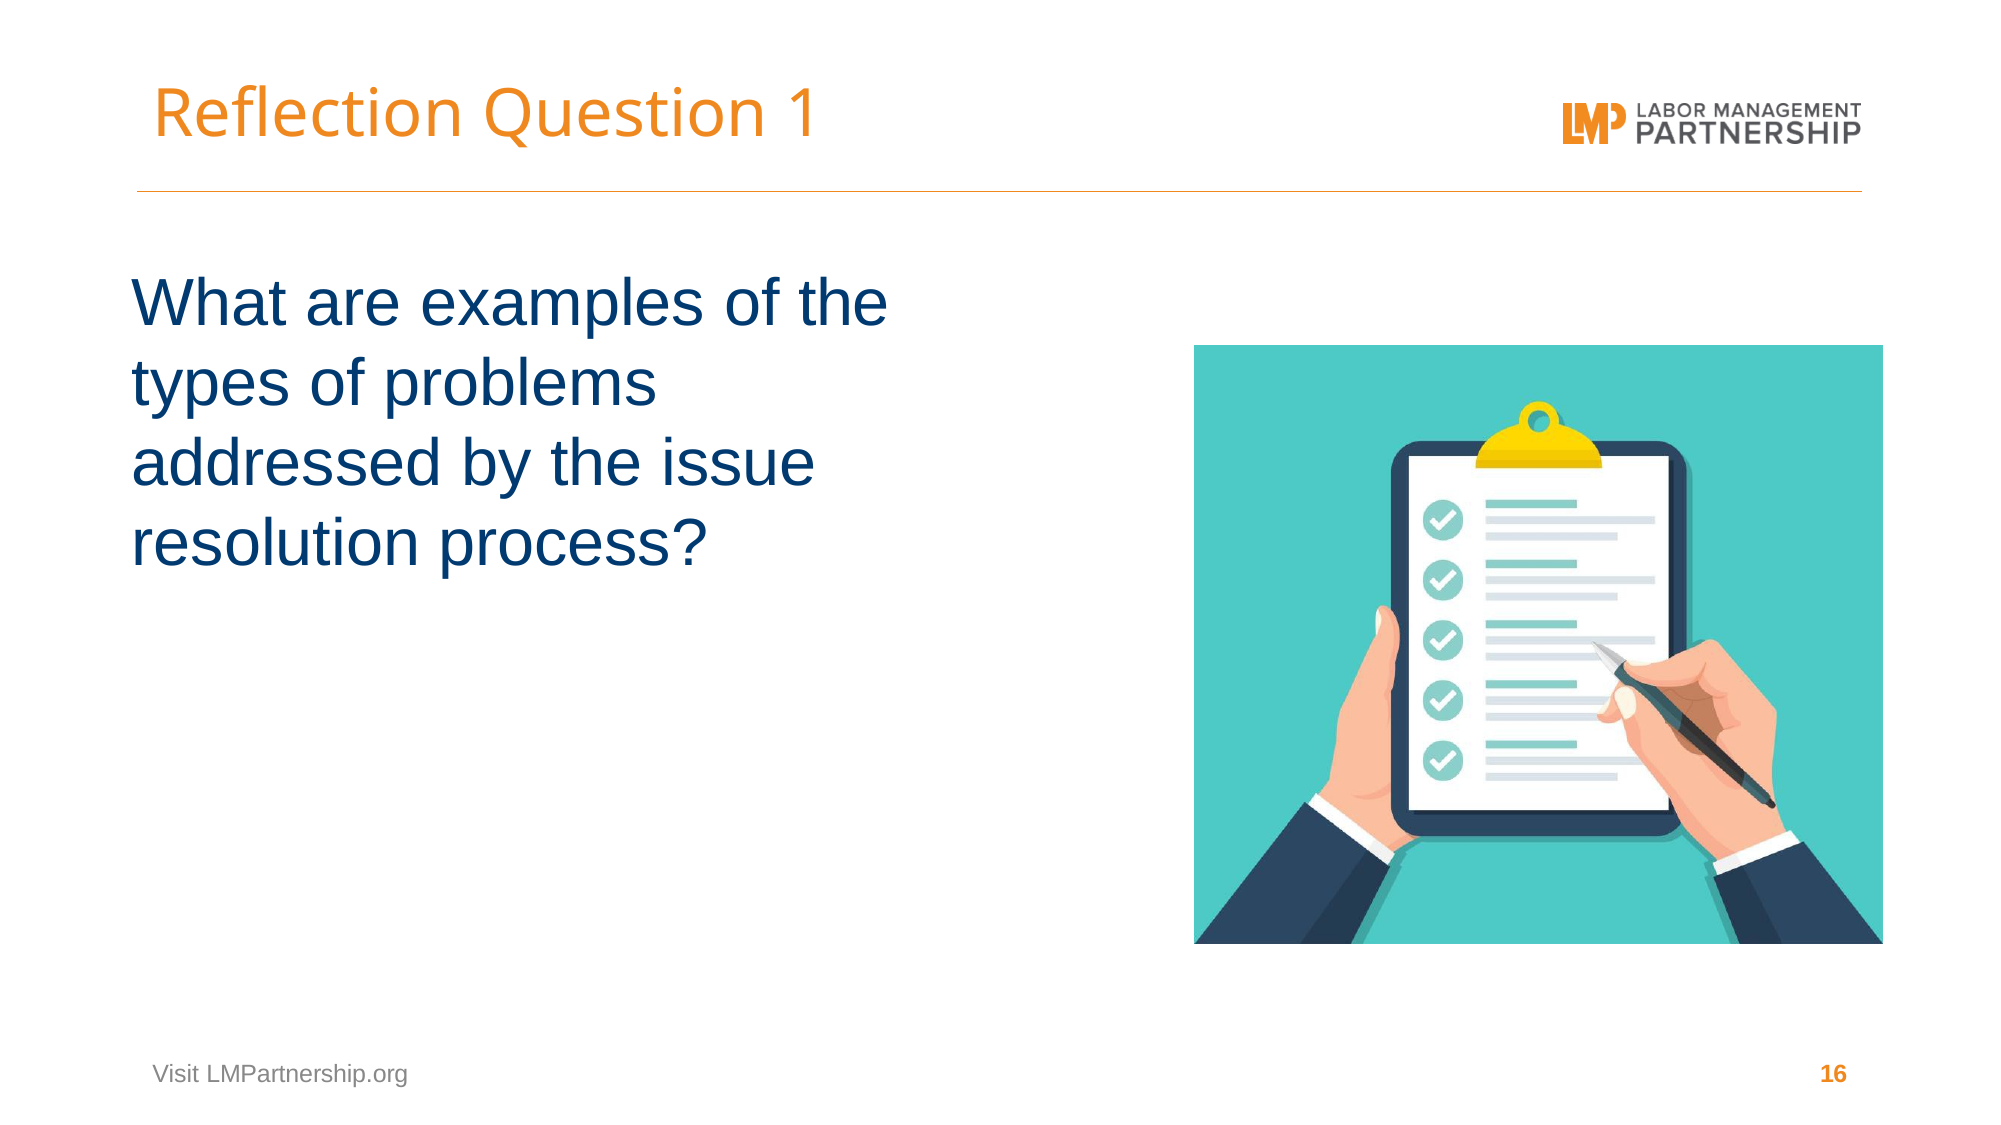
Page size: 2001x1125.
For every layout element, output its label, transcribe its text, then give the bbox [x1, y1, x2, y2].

picture [1194, 345, 1884, 945]
text_box Visit LMPartnership.org [150, 1057, 415, 1088]
slide_number 16 [1813, 1057, 1857, 1125]
text_box What are examples of the types of problems addressed by the issue resolution process? [129, 257, 903, 579]
title Reflection Question 1 [150, 67, 1850, 258]
picture [1850, 103, 1861, 144]
